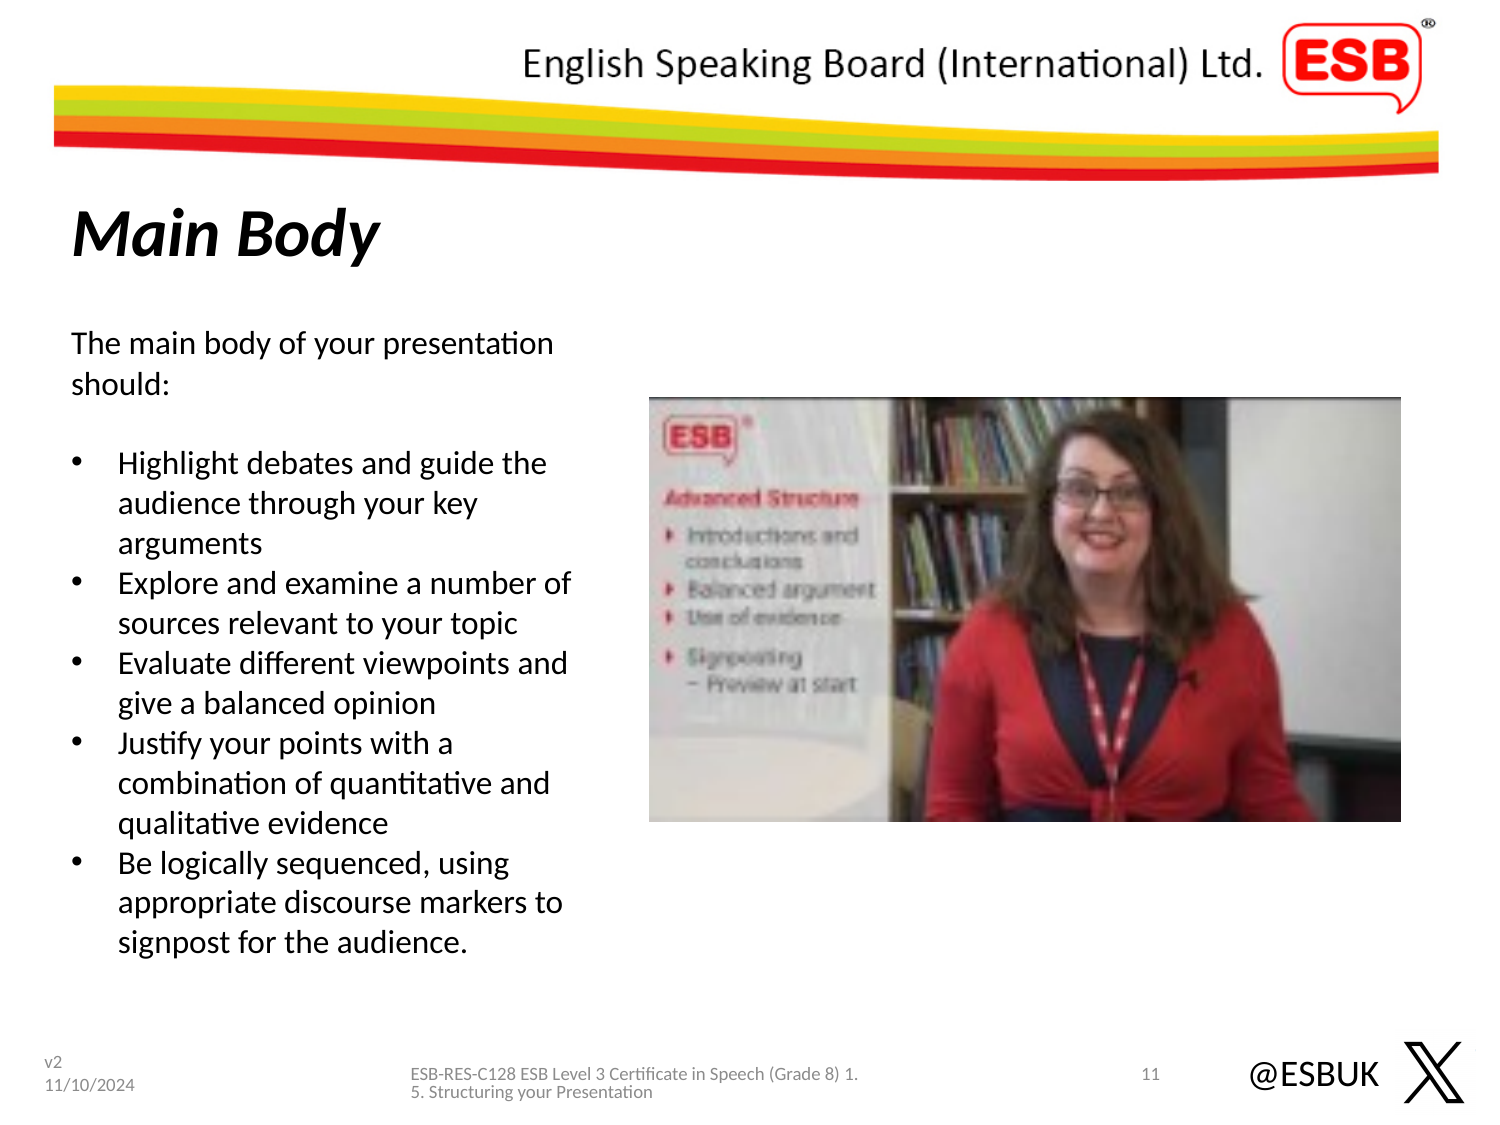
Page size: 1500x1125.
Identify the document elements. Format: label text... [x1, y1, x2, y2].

title Main Body [56, 125, 1350, 343]
footer ESB-RES-C128 ESB Level 3 Certificate in Speech (Grade 8) 1.5. Structuring your Presentation [395, 1042, 874, 1103]
text_box The main body of your presentation should: Highlight debates and guide the audience through your key arguments Explore and examine a number of sources relevant to your topic Evaluate different viewpoints and give a balanced opinion Justify your points with a combination of quantitative and qualitative evidence Be logically sequenced, using appropriate discourse markers to signpost for the audience. [56, 314, 620, 1008]
slide_number 15 [930, 1042, 1176, 1103]
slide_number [29, 1042, 160, 1103]
picture [1395, 1029, 1476, 1116]
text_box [648, 397, 1402, 823]
picture [0, 0, 1500, 189]
